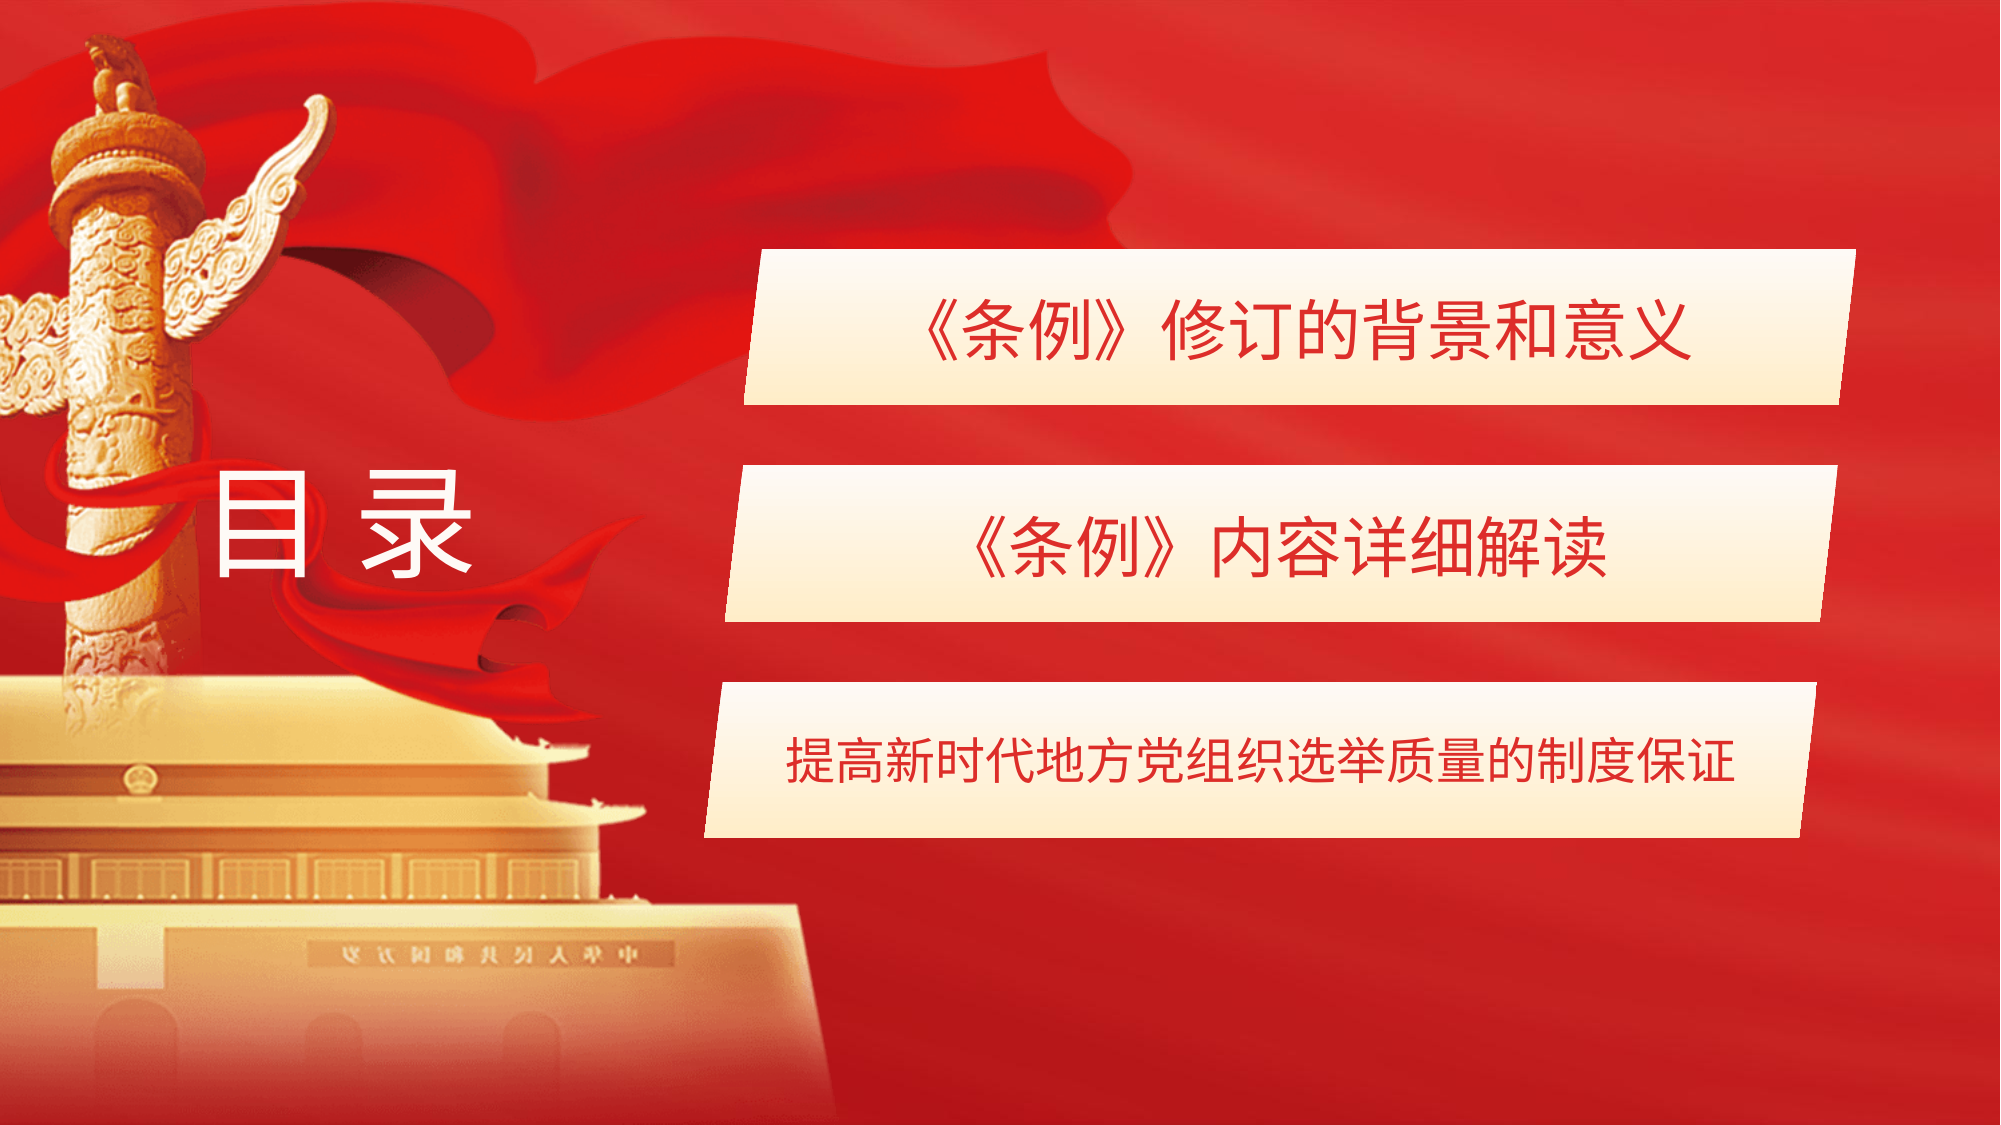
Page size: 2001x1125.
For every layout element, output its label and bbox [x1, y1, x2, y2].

text_box [704, 681, 1818, 839]
text_box [724, 465, 1838, 622]
text_box [743, 248, 1857, 406]
picture [0, 0, 2000, 1125]
